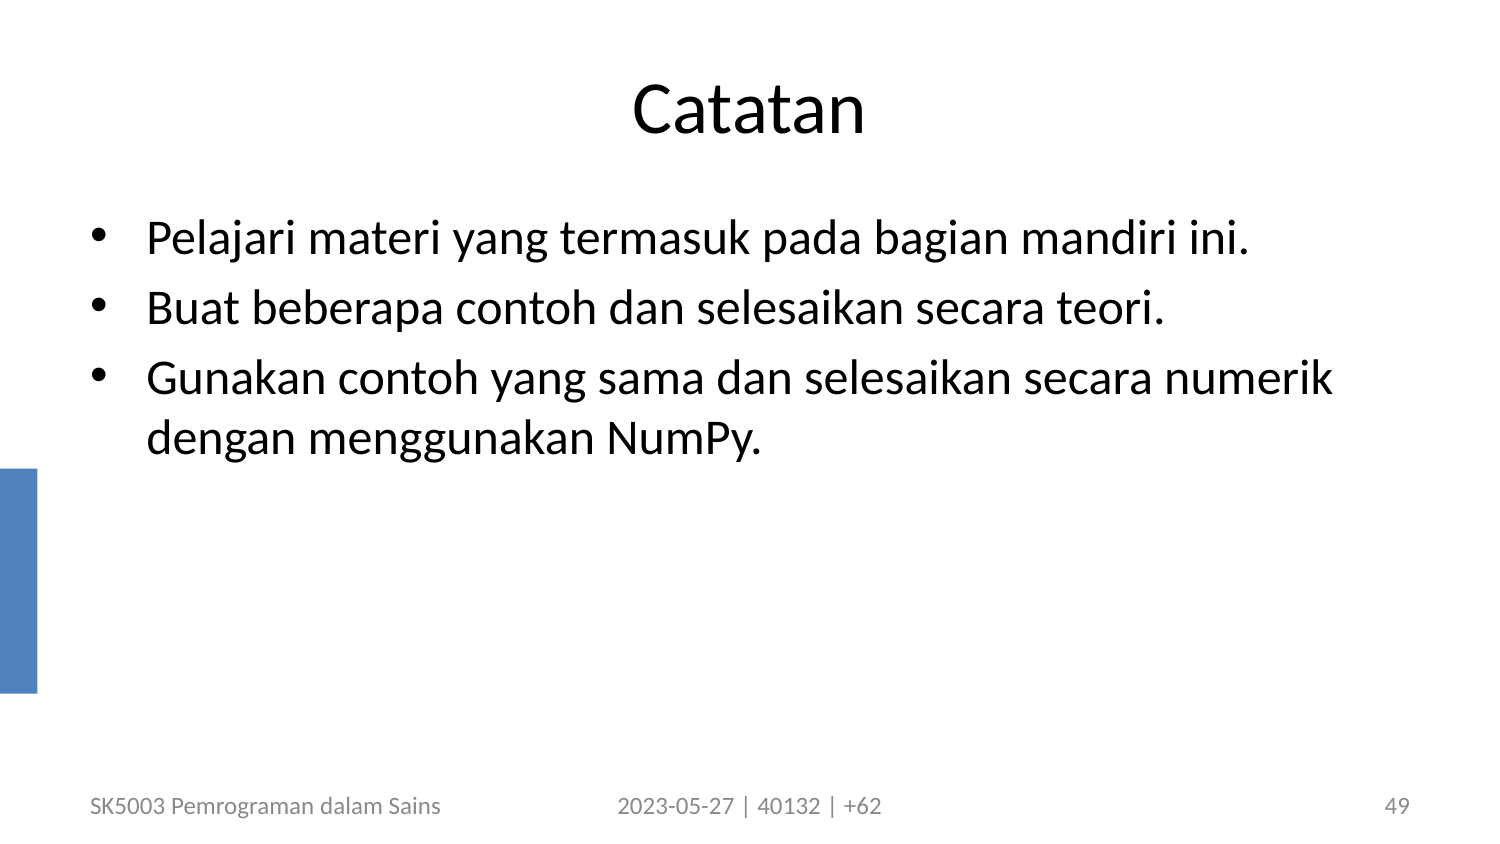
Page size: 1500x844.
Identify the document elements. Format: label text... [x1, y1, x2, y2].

slide_number 49 [1074, 782, 1425, 827]
title Catatan [74, 33, 1426, 175]
footer 2023-05-27 | 40132 | +62 [512, 782, 988, 827]
list Pelajari materi yang termasuk pada bagian mandiri ini. Buat beberapa contoh dan selesaikan secara teori. Gunakan contoh yang sama dan selesaikan secara numerik dengan menggunakan NumPy. [74, 196, 1426, 754]
slide_number SK5003 Pemrograman dalam Sains [75, 782, 463, 827]
